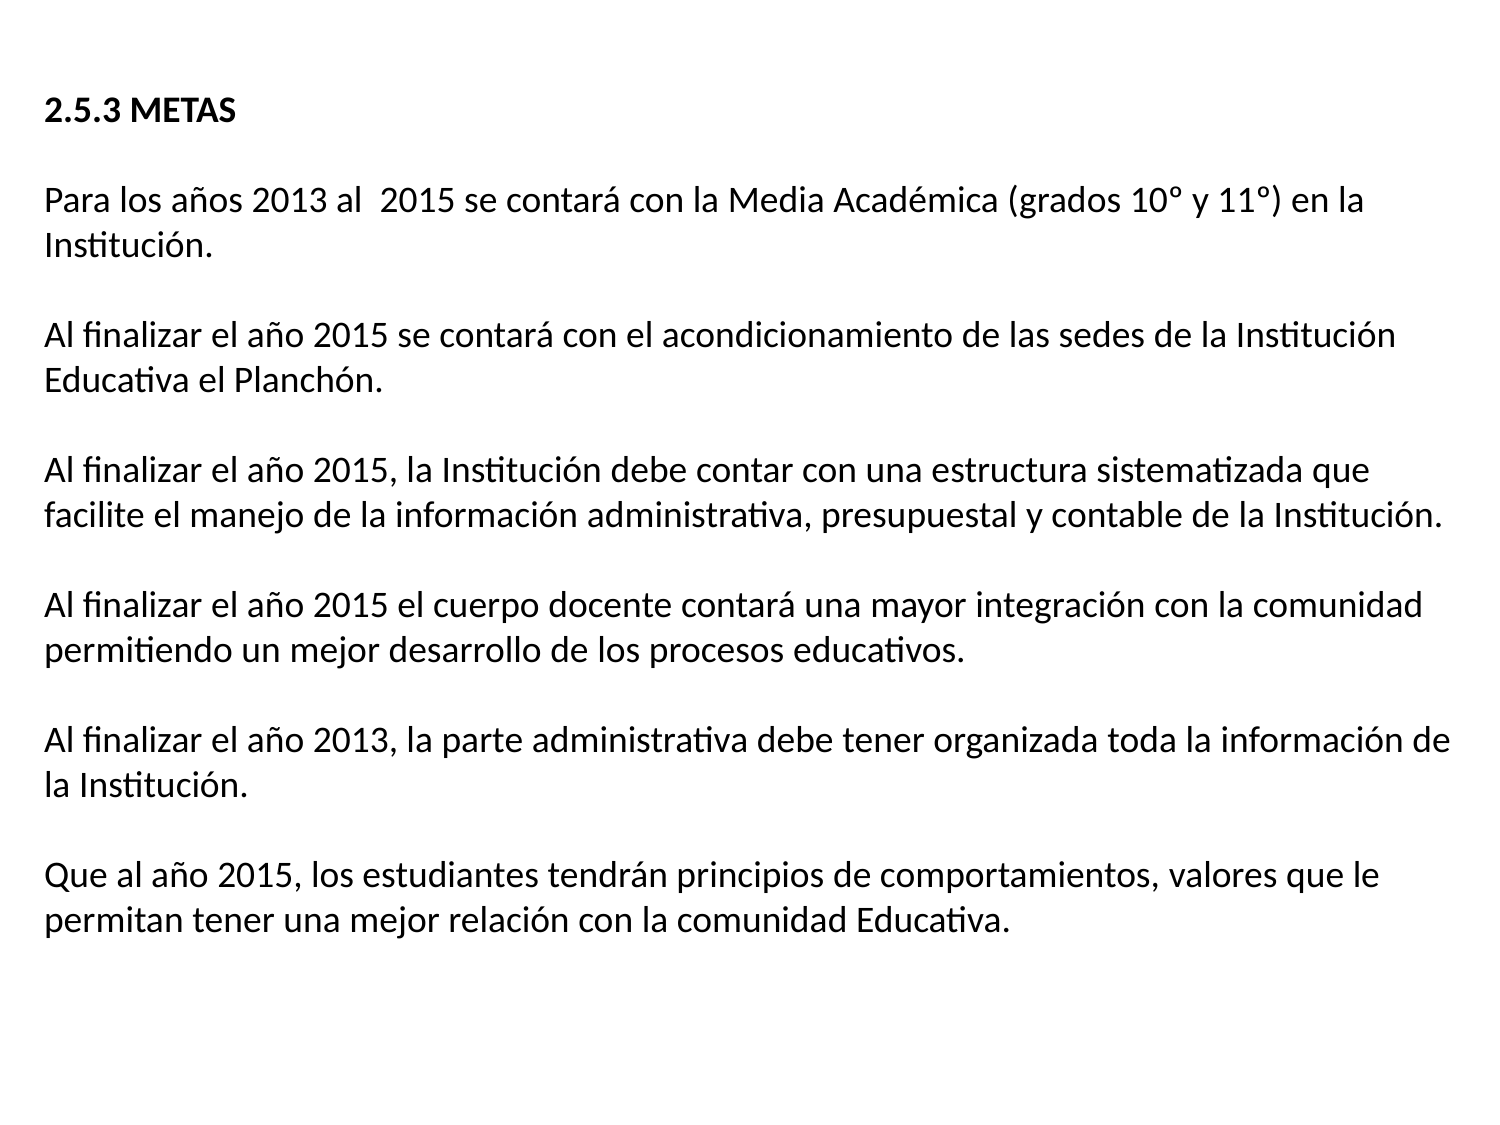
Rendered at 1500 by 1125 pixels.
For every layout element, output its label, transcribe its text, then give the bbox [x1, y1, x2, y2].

text_box 2.5.3 METAS Para los años 2013 al 2015 se contará con la Media Académica (grados 10º y 11º) en la Institución. Al finalizar el año 2015 se contará con el acondicionamiento de las sedes de la Institución Educativa el Planchón. Al finalizar el año 2015, la Institución debe contar con una estructura sistematizada que facilite el manejo de la información administrativa, presupuestal y contable de la Institución. Al finalizar el año 2015 el cuerpo docente contará una mayor integración con la comunidad permitiendo un mejor desarrollo de los procesos educativos. Al finalizar el año 2013, la parte administrativa debe tener organizada toda la información de la Institución. Que al año 2015, los estudiantes tendrán principios de comportamientos, valores que le permitan tener una mejor relación con la comunidad Educativa. [29, 78, 1483, 1038]
